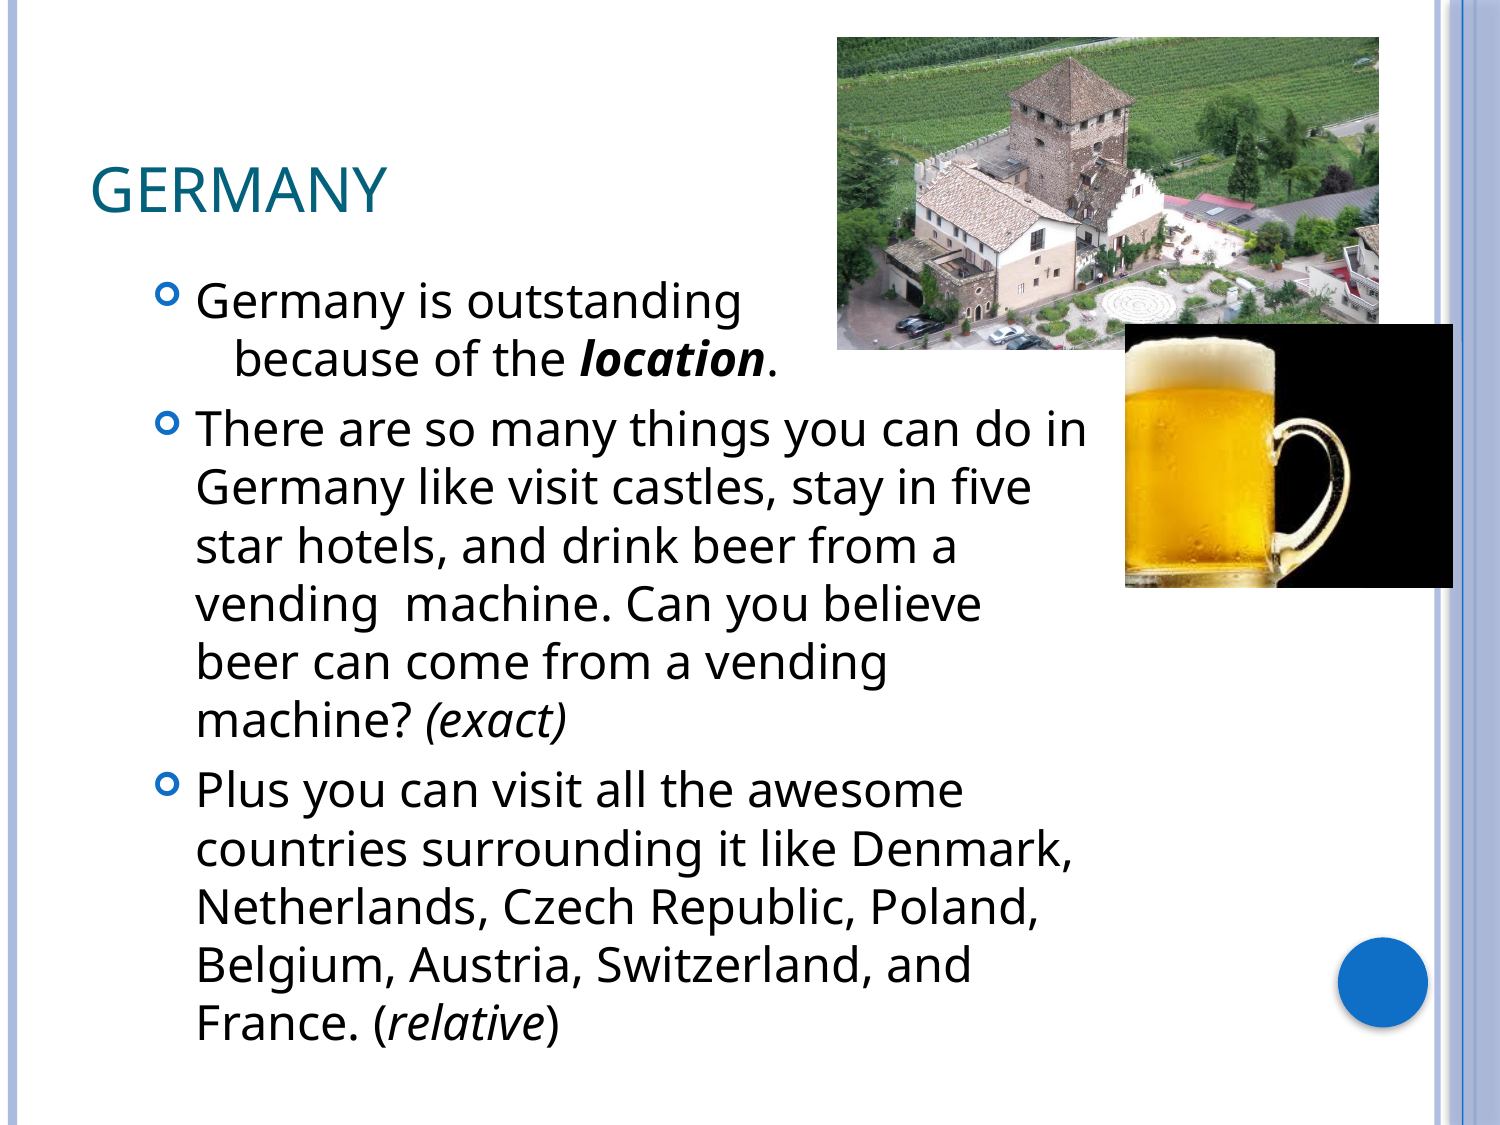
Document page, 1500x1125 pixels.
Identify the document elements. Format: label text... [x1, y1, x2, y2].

title Germany [75, 45, 831, 233]
picture [836, 36, 1454, 588]
list Germany is outstanding because of the location. There are so many things you can do in Germany like visit castles, stay in five star hotels, and drink beer from a vending machine. Can you believe beer can come from a vending machine? (exact) Plus you can visit all the awesome countries surrounding it like Denmark, Netherlands, Czech Republic, Poland, Belgium, Austria, Switzerland, and France. (relative) [137, 262, 1113, 1062]
